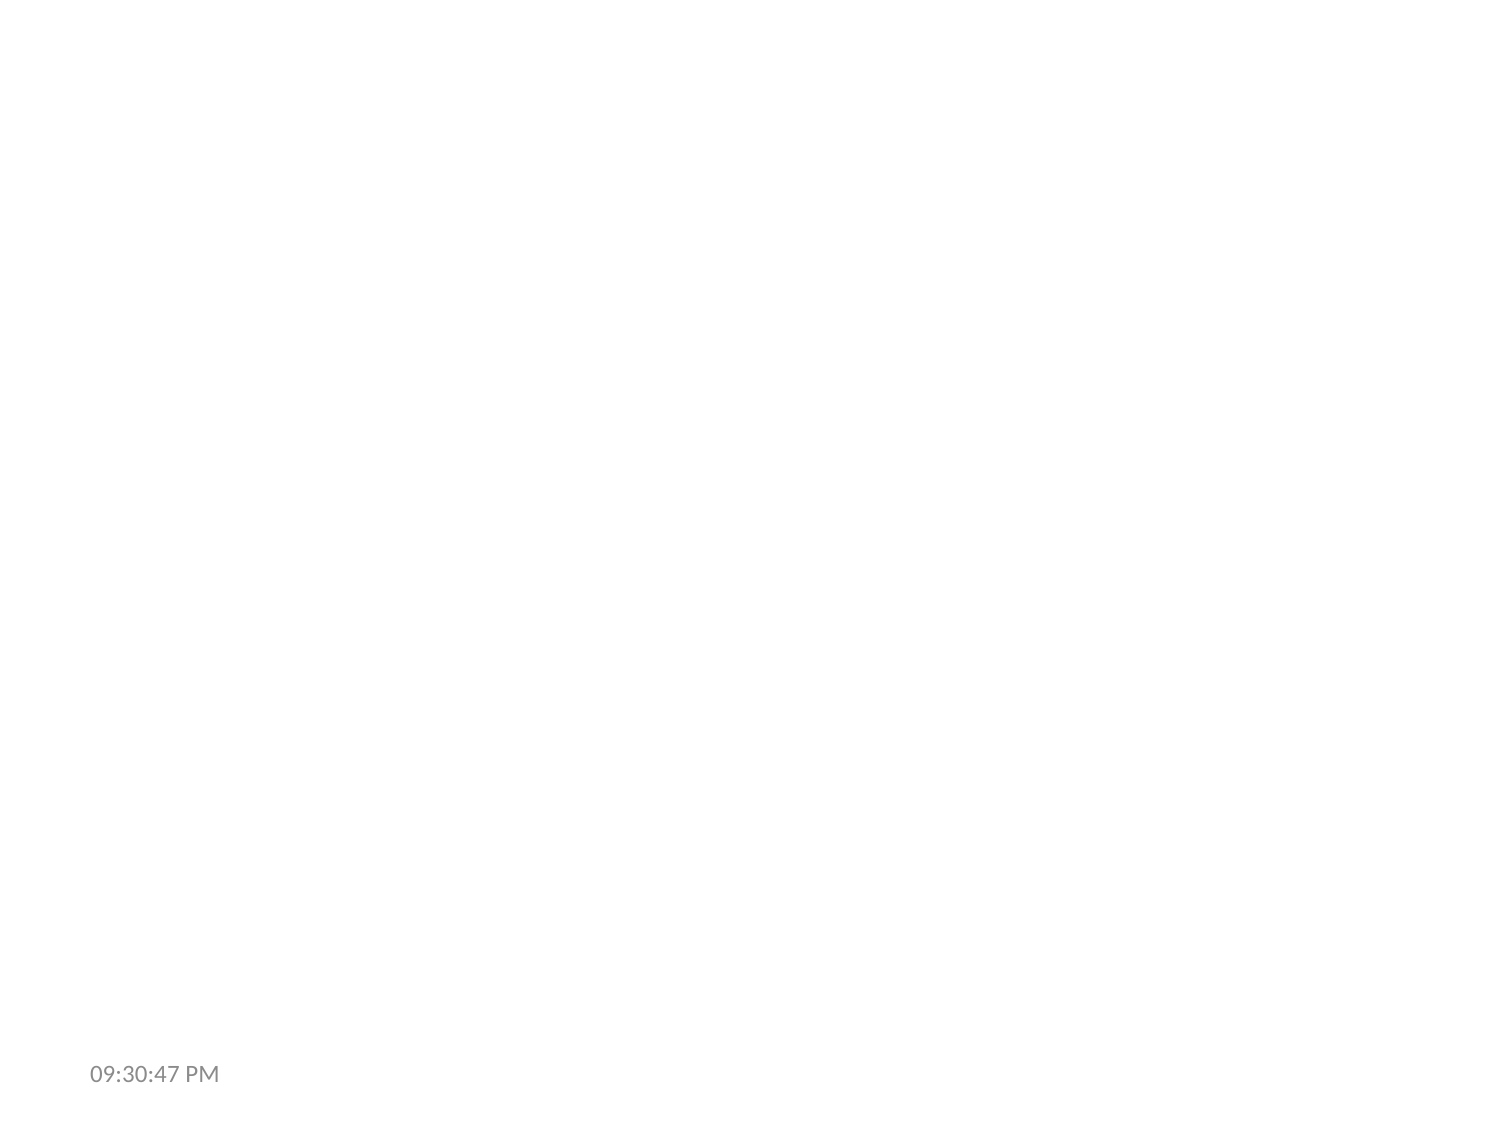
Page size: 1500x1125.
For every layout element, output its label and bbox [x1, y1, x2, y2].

slide_number [75, 1042, 425, 1103]
